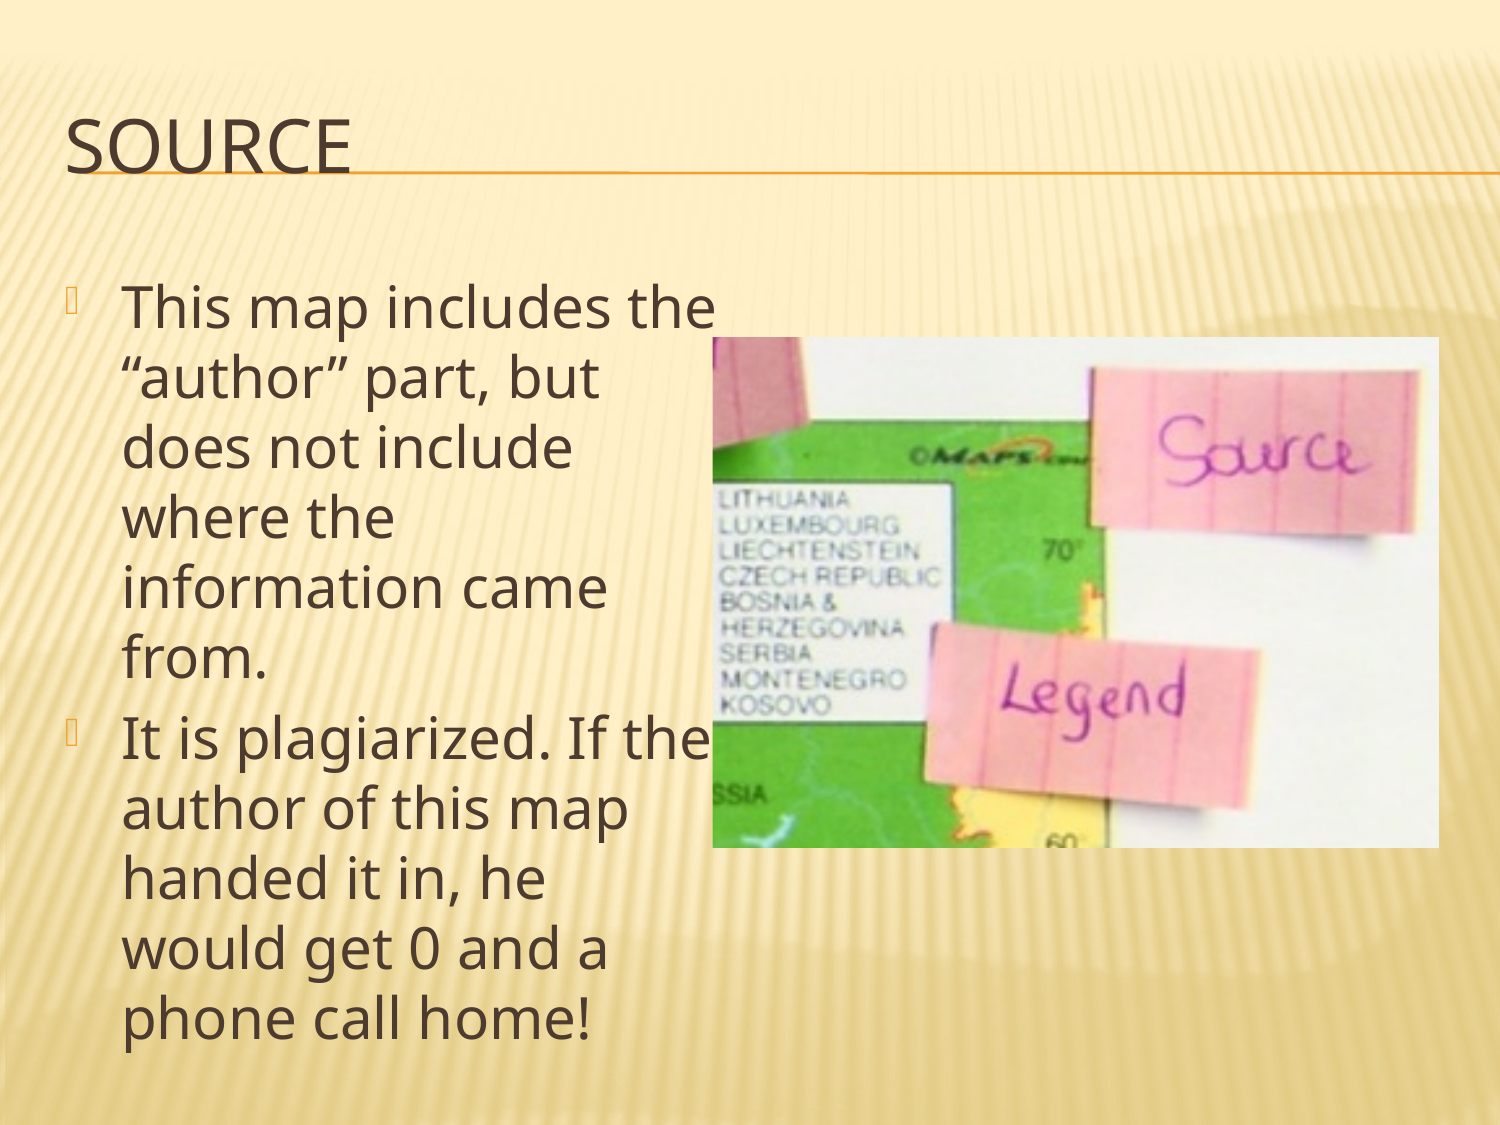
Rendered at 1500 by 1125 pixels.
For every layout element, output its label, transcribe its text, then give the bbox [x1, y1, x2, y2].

list This map includes the “author” part, but does not include where the information came from. It is plagiarized. If the author of this map handed it in, he would get 0 and a phone call home! [50, 262, 738, 1038]
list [712, 337, 1440, 848]
title Source [49, 75, 1475, 213]
